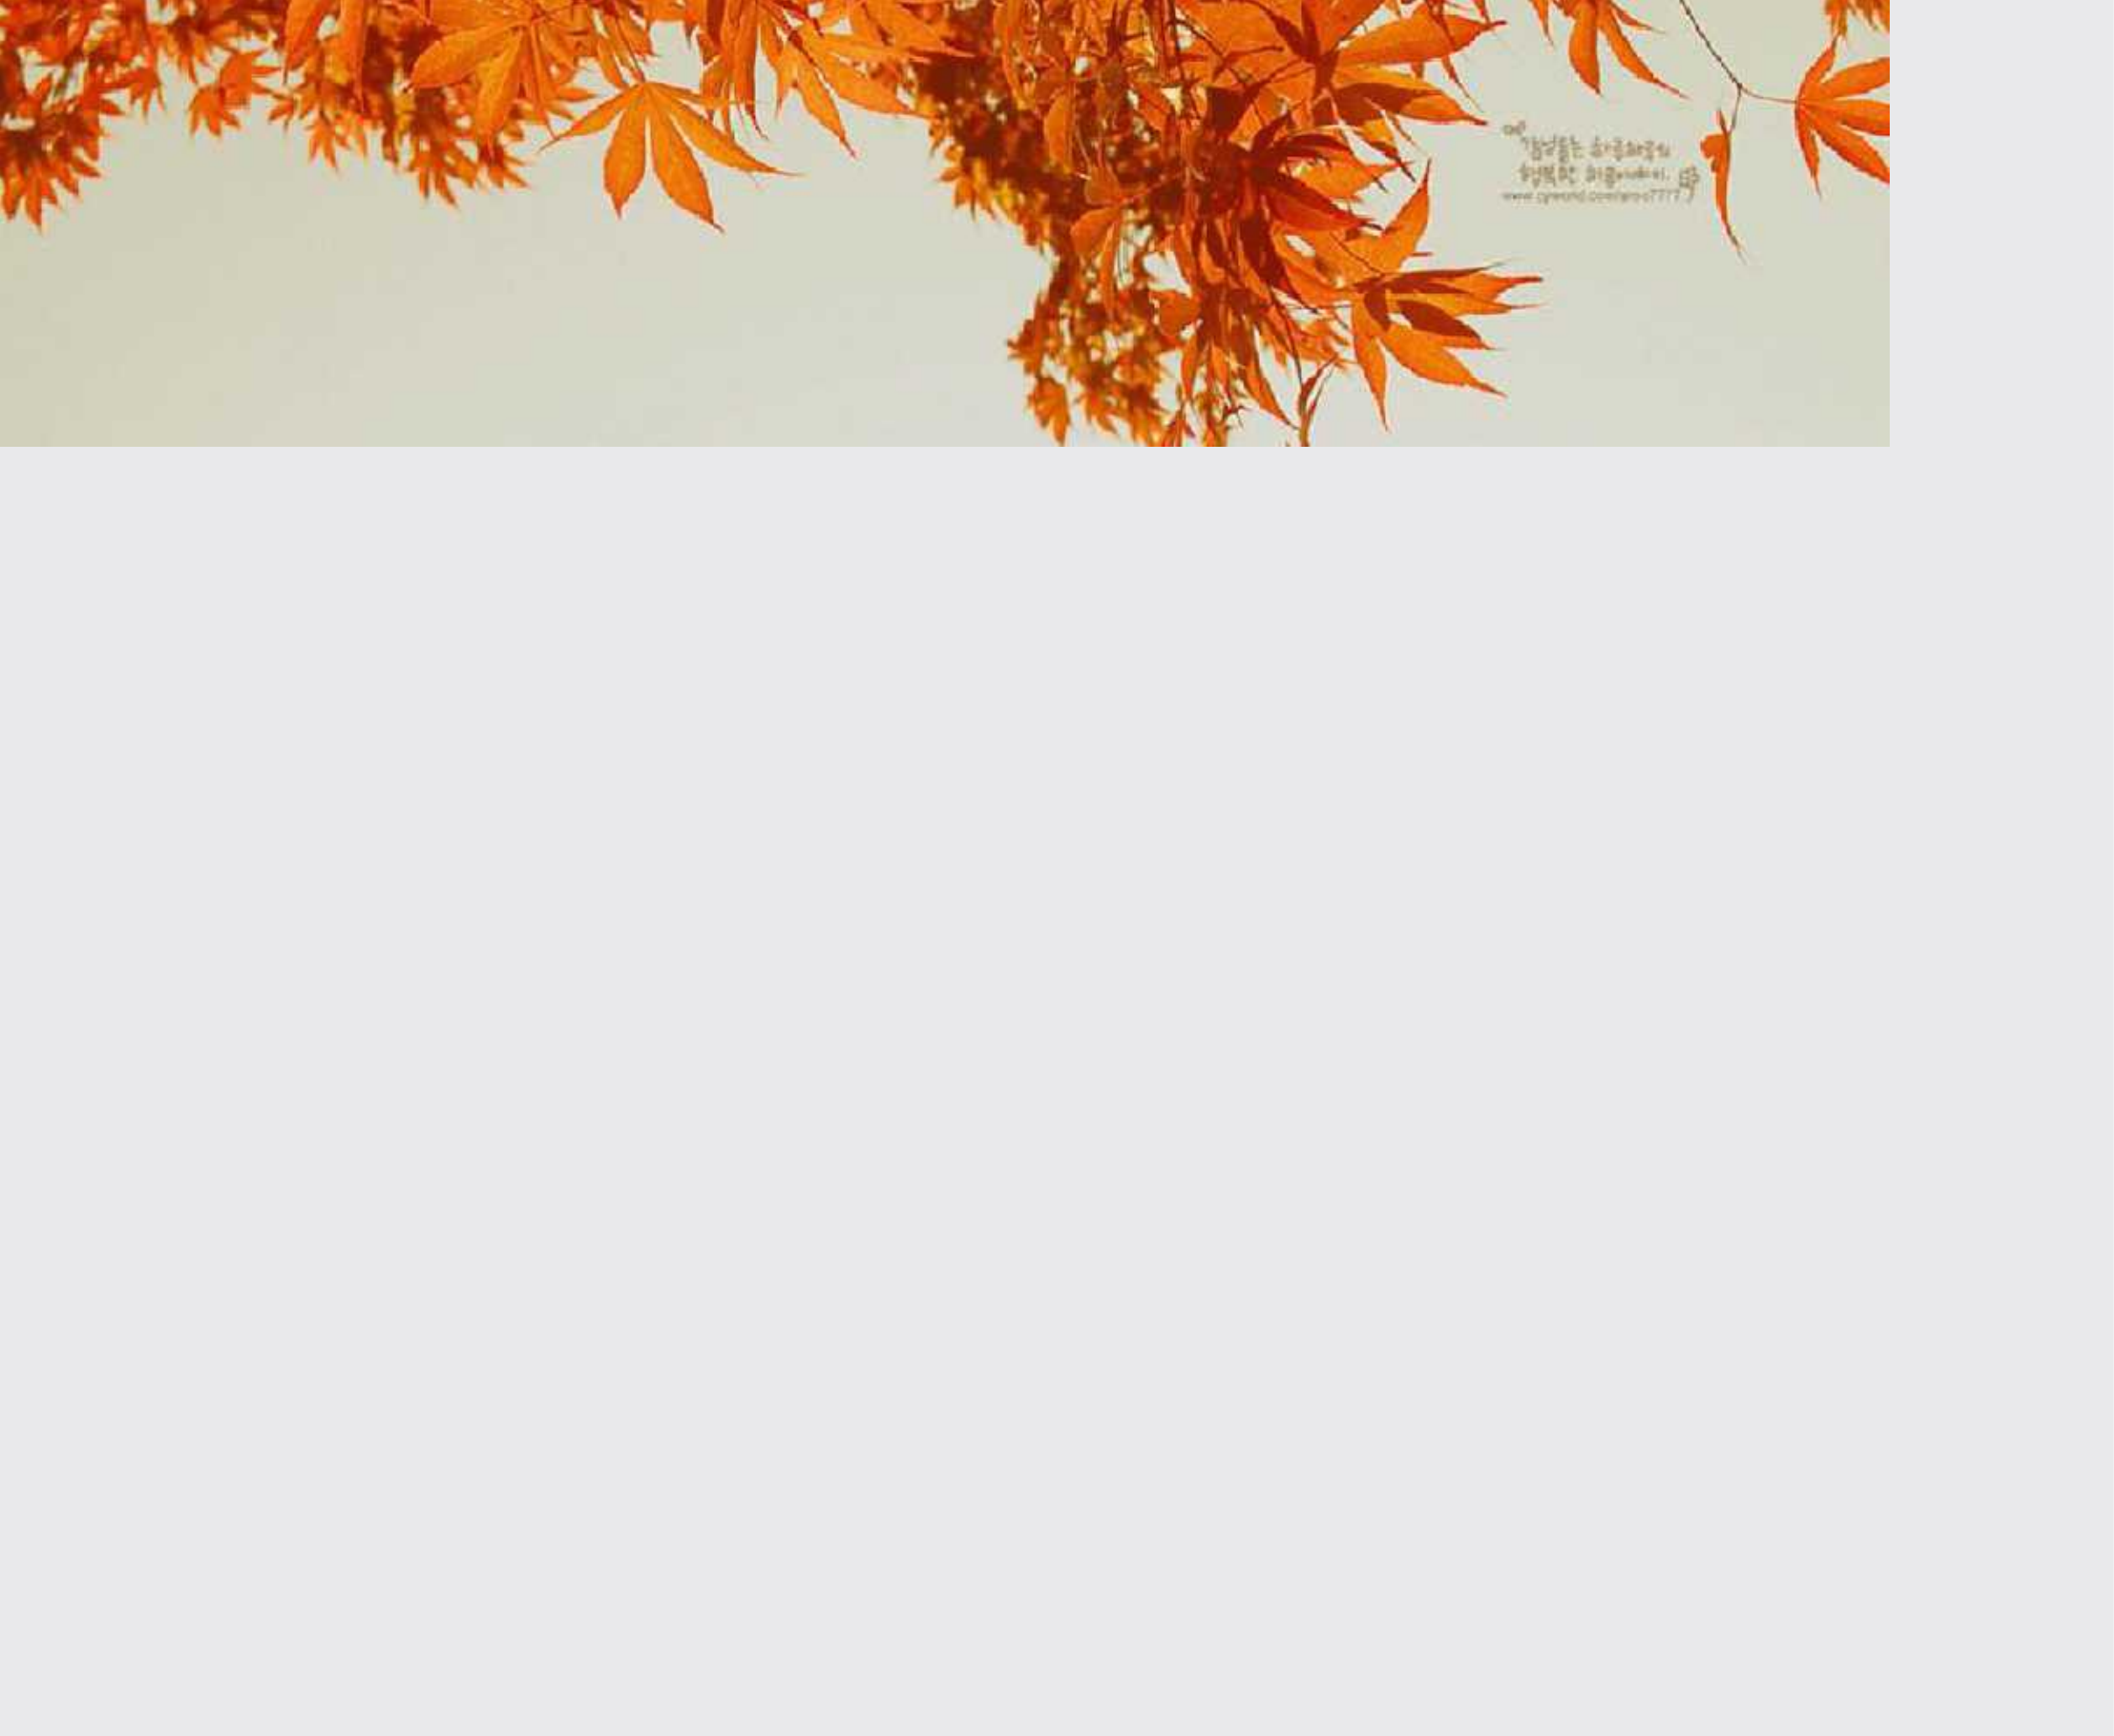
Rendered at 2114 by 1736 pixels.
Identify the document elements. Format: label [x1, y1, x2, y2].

picture [0, 0, 1891, 447]
